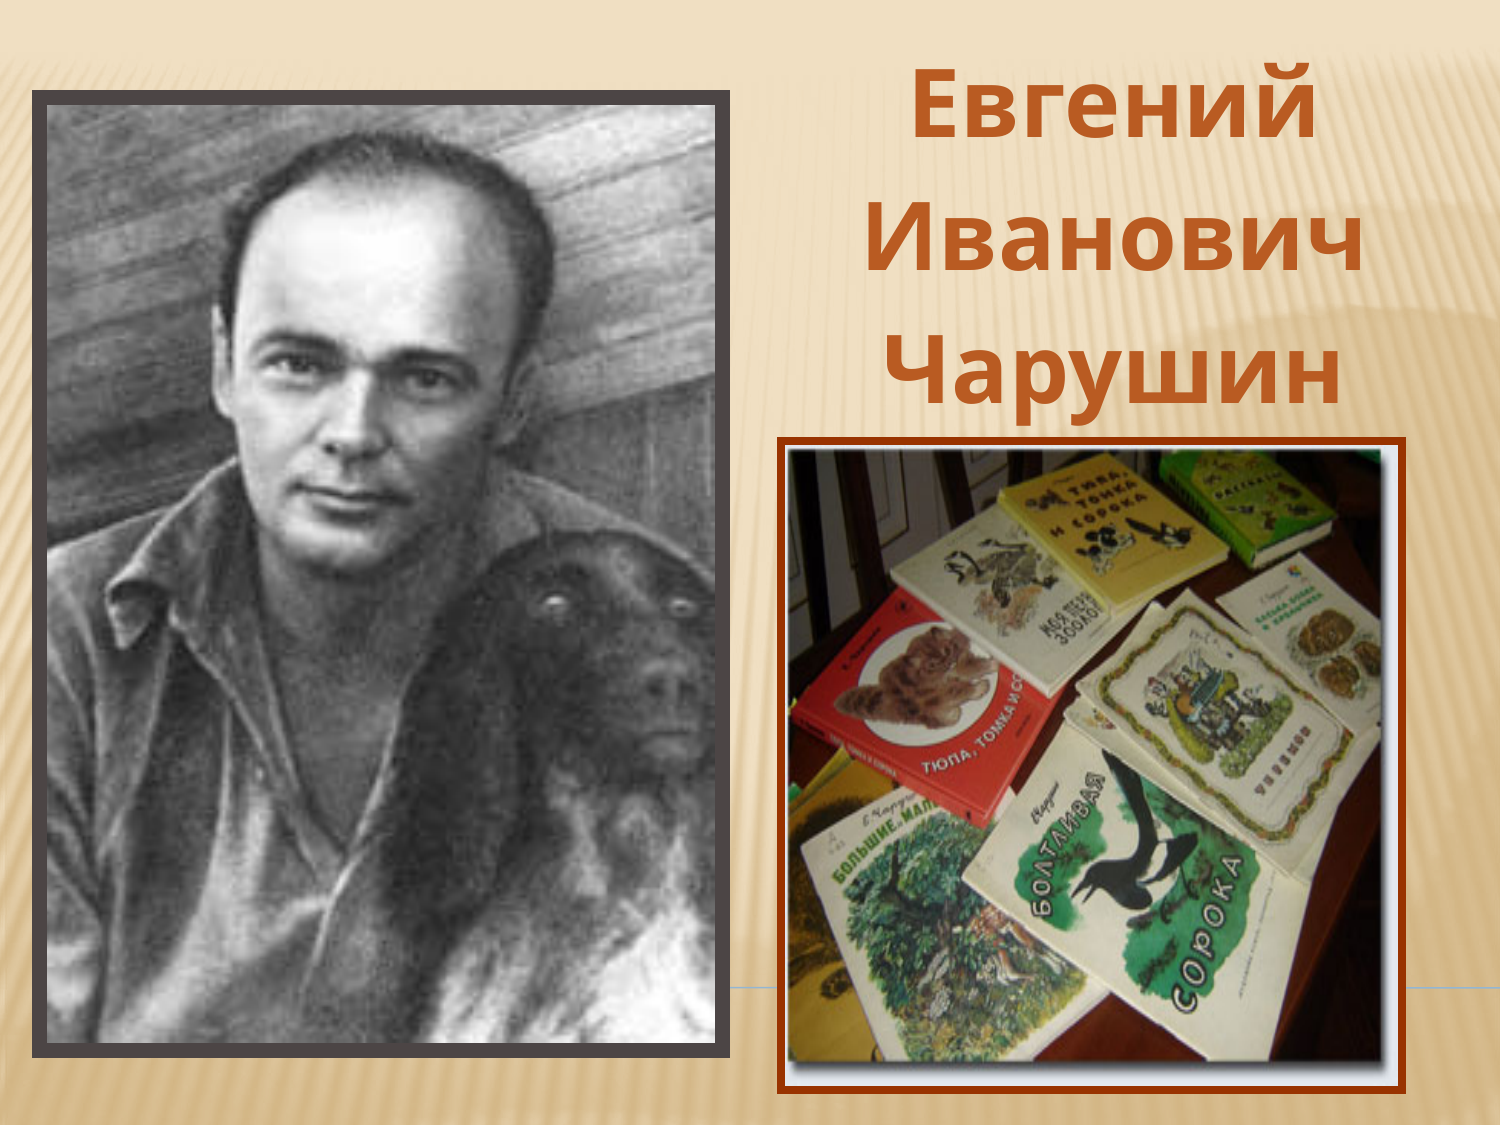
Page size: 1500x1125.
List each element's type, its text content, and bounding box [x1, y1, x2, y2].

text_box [784, 445, 1398, 1086]
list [46, 105, 716, 1044]
list Евгений Иванович Чарушин [762, 35, 1467, 434]
